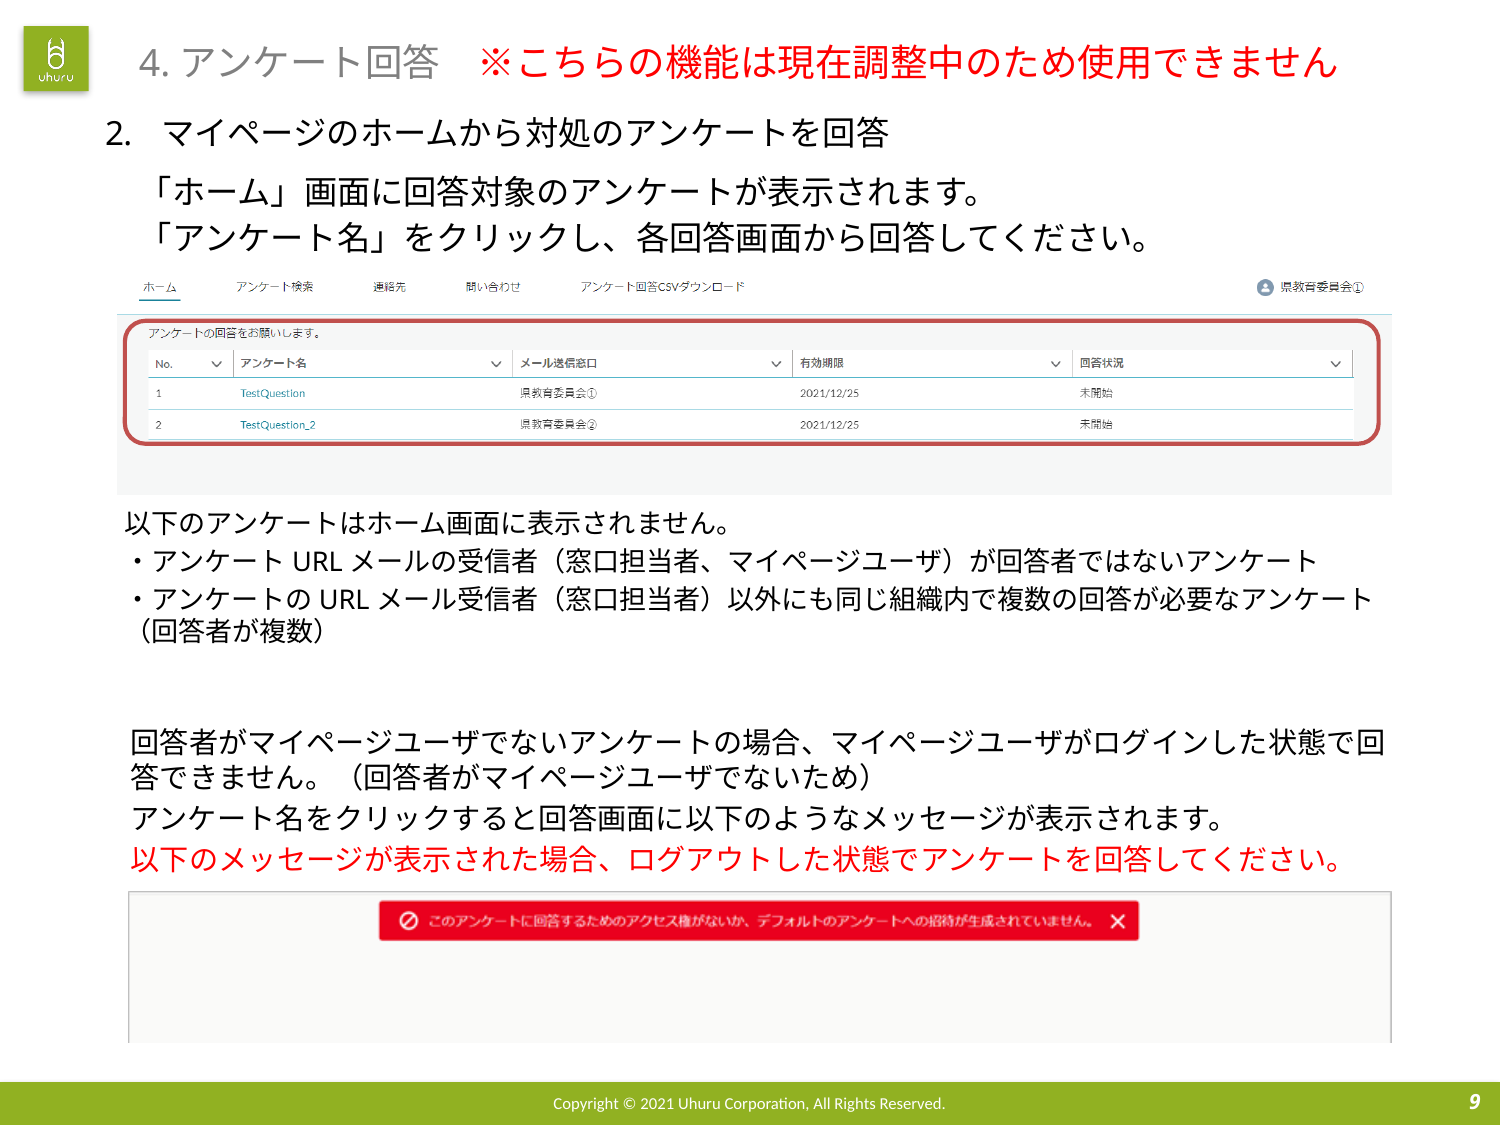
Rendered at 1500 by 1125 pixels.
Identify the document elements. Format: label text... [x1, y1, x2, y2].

text_box 以下のアンケートはホーム画面に表示されません。 ・アンケートURLメールの受信者（窓口担当者、マイページユーザ）が回答者ではないアンケート ・アンケートのURLメール受信者（窓口担当者）以外にも同じ組織内で複数の回答が必要なアンケート（回答者が複数） [109, 498, 1411, 665]
slide_number 9 [1391, 1088, 1496, 1118]
list 「ホーム」画面に回答対象のアンケートが表示されます。 「アンケート名」をクリックし、各回答画面から回答してください。 [123, 163, 1426, 277]
text_box マイページのホームから対処のアンケートを回答 [90, 105, 1365, 159]
title 4.アンケート回答 ※こちらの機能は現在調整中のため使用できません [123, 4, 1500, 119]
picture [23, 25, 89, 92]
text_box 回答者がマイページユーザでないアンケートの場合、マイページユーザがログインした状態で回答できません。（回答者がマイページユーザでないため） アンケート名をクリックすると回答画面に以下のようなメッセージが表示されます。 以下のメッセージが表示された場合、ログアウトした状態でアンケートを回答してください。 [115, 716, 1417, 883]
picture [116, 261, 1392, 496]
picture [128, 890, 1392, 1044]
